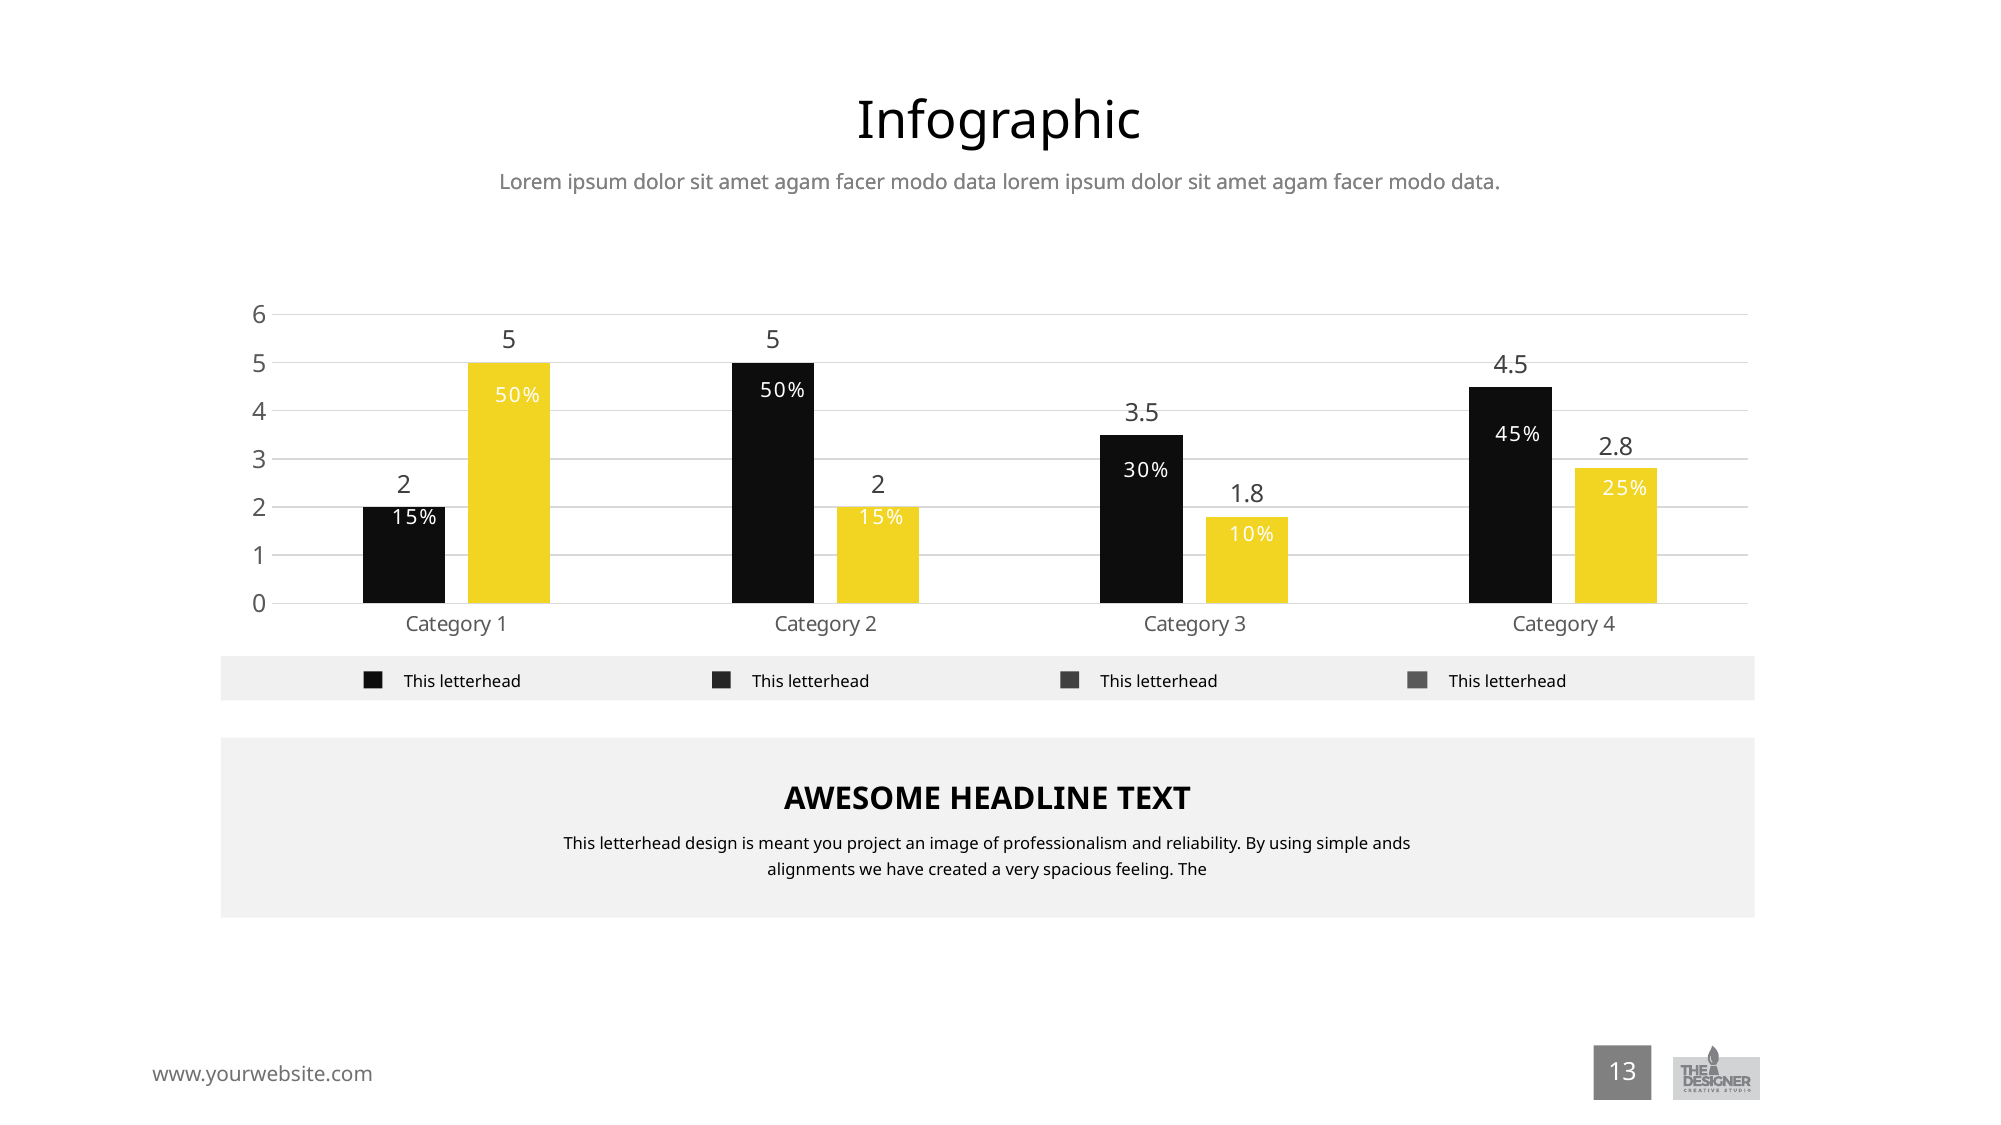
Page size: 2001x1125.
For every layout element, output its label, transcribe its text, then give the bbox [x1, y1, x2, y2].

text_box Lorem ipsum dolor sit amet agam facer modo data lorem ipsum dolor sit amet agam facer modo data. [137, 154, 1863, 211]
title Infographic [137, 71, 1863, 154]
slide_number 13 [1590, 1042, 1655, 1103]
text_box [220, 290, 1780, 918]
slide_number www.yourwebsite.com [137, 1045, 409, 1100]
